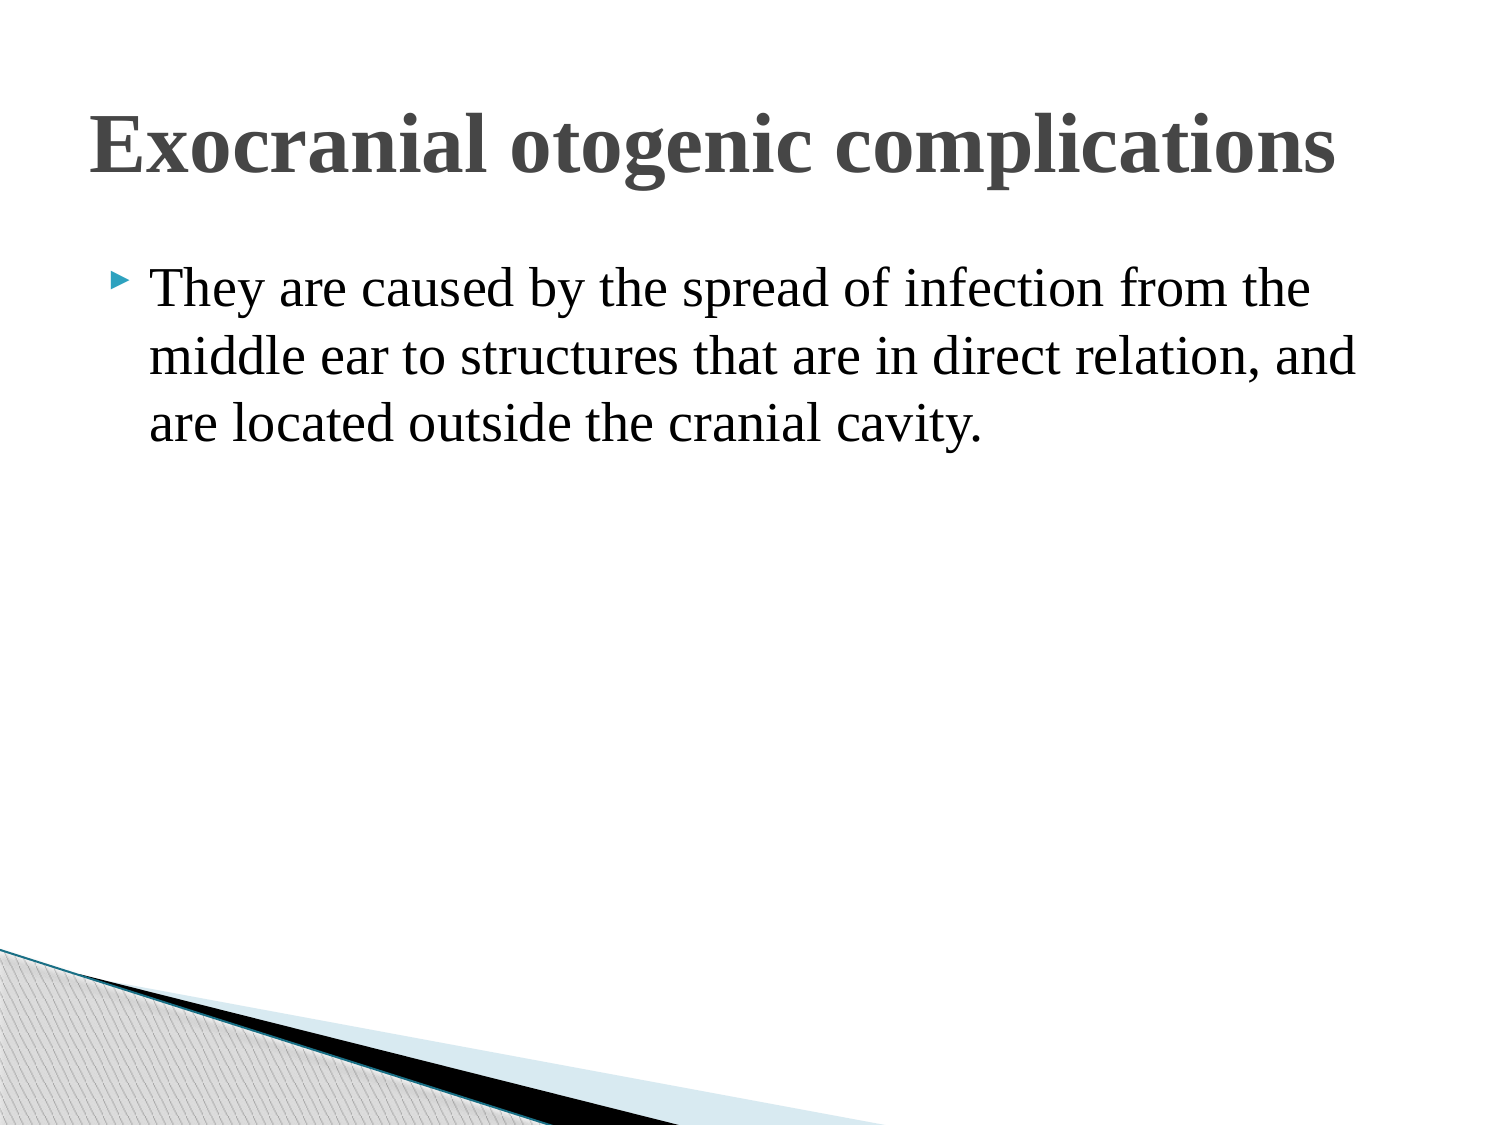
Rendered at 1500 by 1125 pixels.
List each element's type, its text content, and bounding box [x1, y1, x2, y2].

title Exocranial otogenic complications [75, 45, 1425, 233]
list They are caused by the spread of infection from the middle ear to structures that are in direct relation, and are located outside the cranial cavity. [75, 243, 1425, 986]
